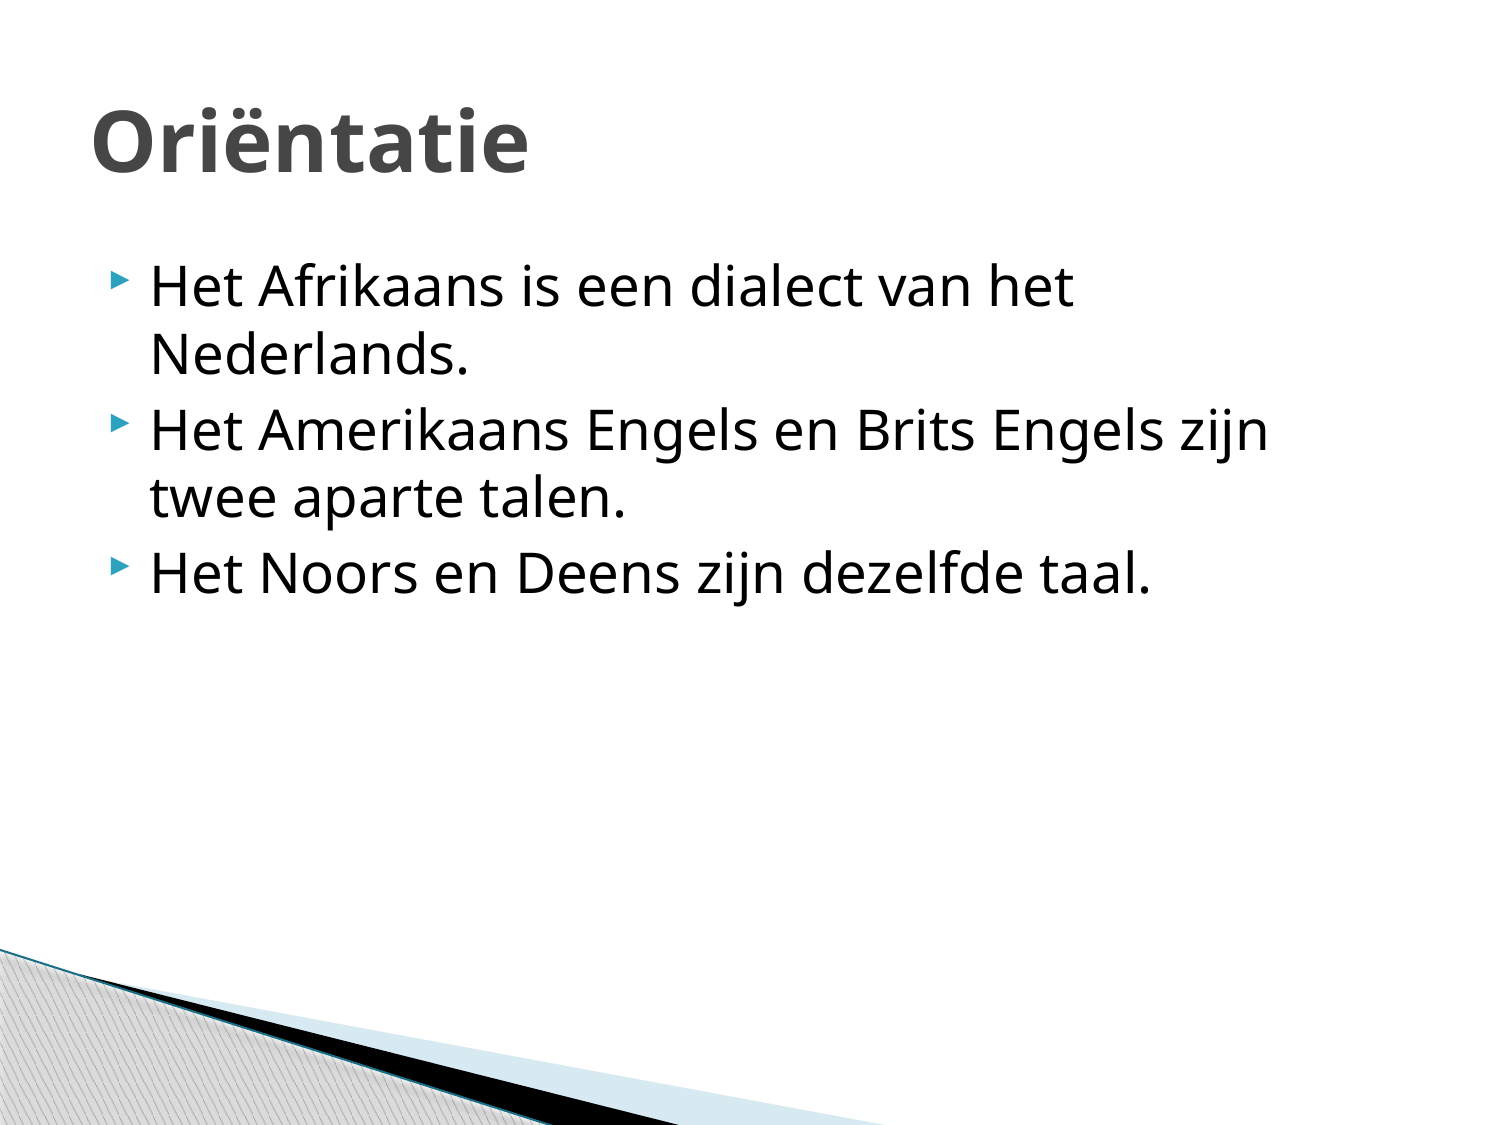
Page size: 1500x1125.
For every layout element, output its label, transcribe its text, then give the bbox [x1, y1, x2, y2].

list Het Afrikaans is een dialect van het Nederlands. Het Amerikaans Engels en Brits Engels zijn twee aparte talen. Het Noors en Deens zijn dezelfde taal. [75, 243, 1425, 986]
title Oriëntatie [75, 45, 1425, 233]
